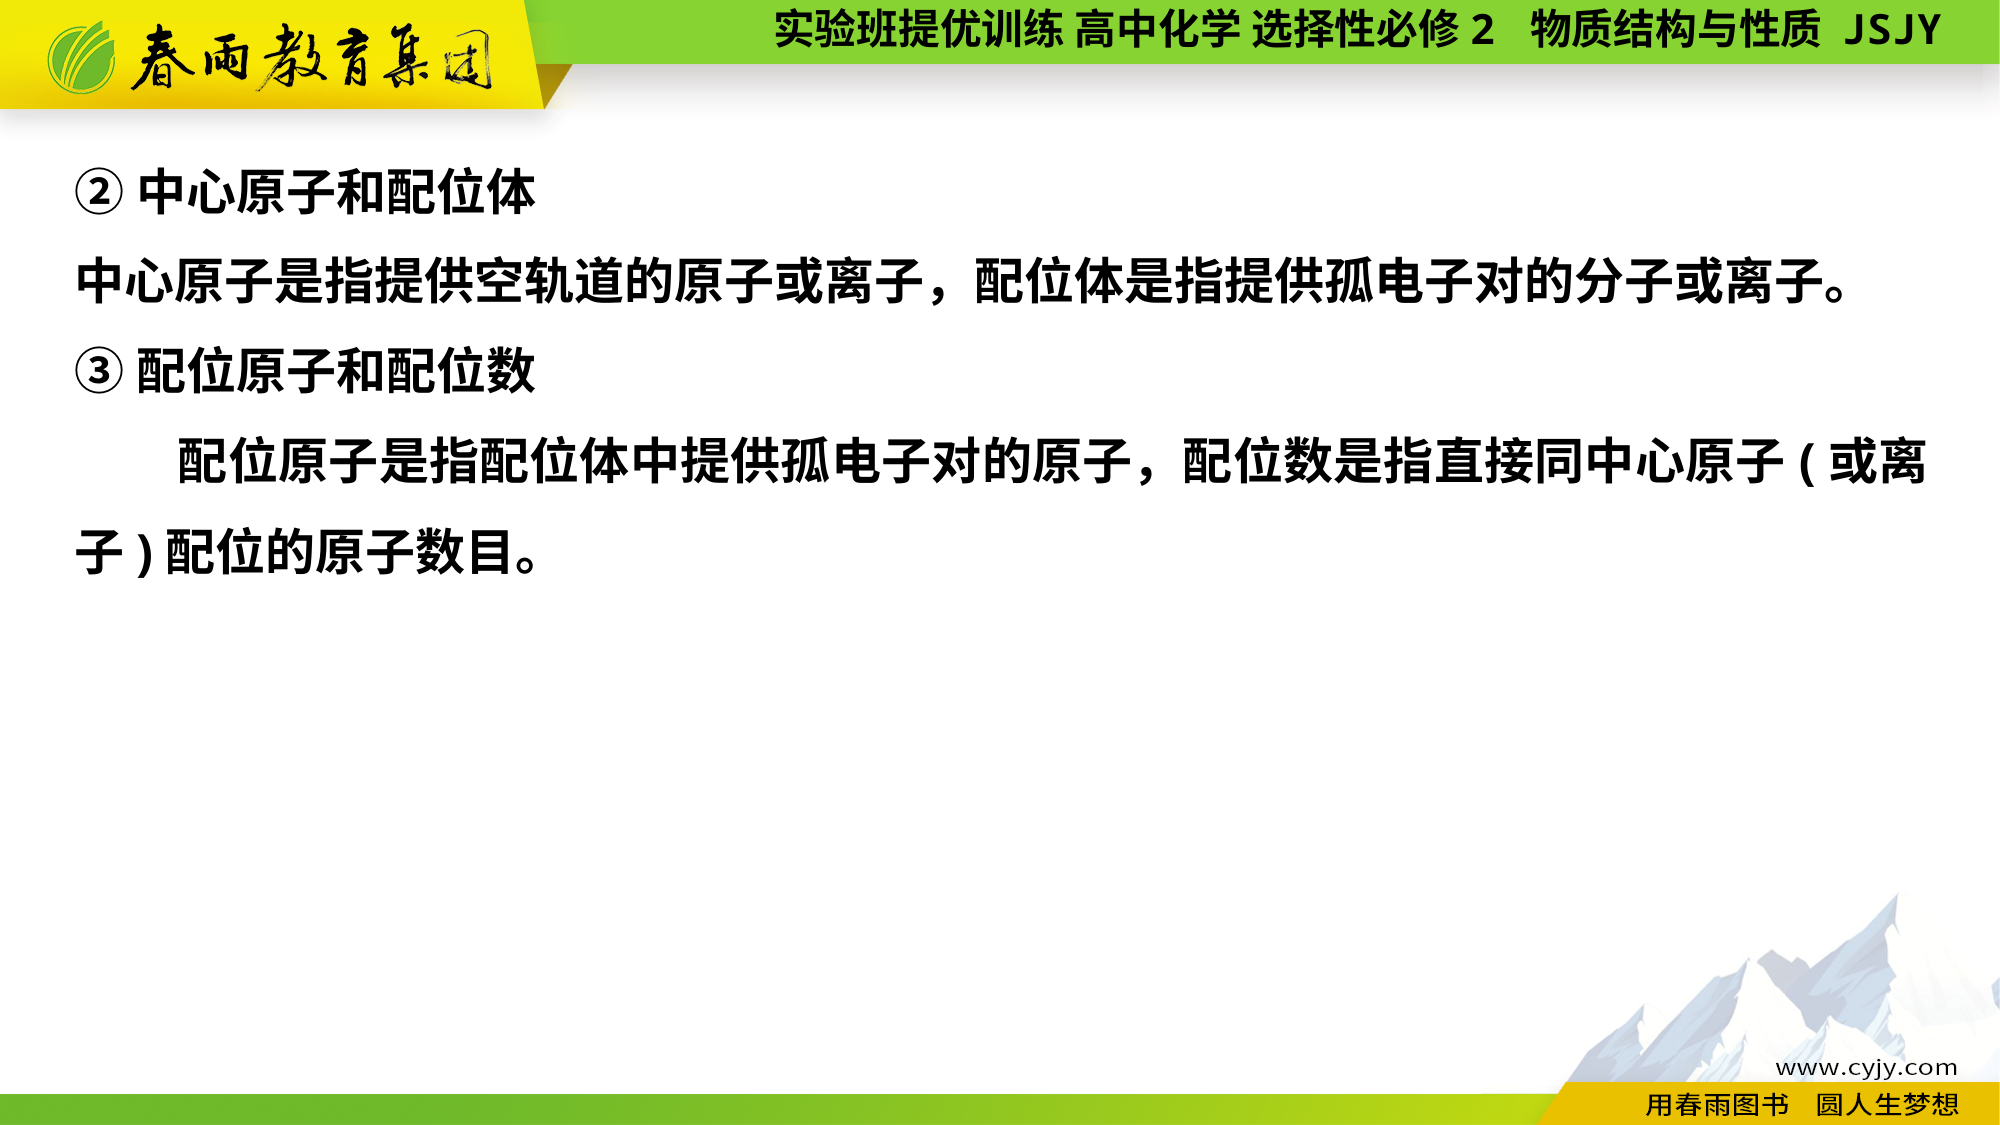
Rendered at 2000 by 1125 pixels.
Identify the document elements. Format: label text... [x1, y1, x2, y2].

picture [0, 0, 2000, 1125]
list ②中心原子和配位体 中心原子是指提供空轨道的原子或离子，配位体是指提供孤电子对的分子或离子。 ③配位原子和配位数 配位原子是指配位体中提供孤电子对的原子，配位数是指直接同中心原子(或离子)配位的原子数目。 [59, 122, 1944, 592]
